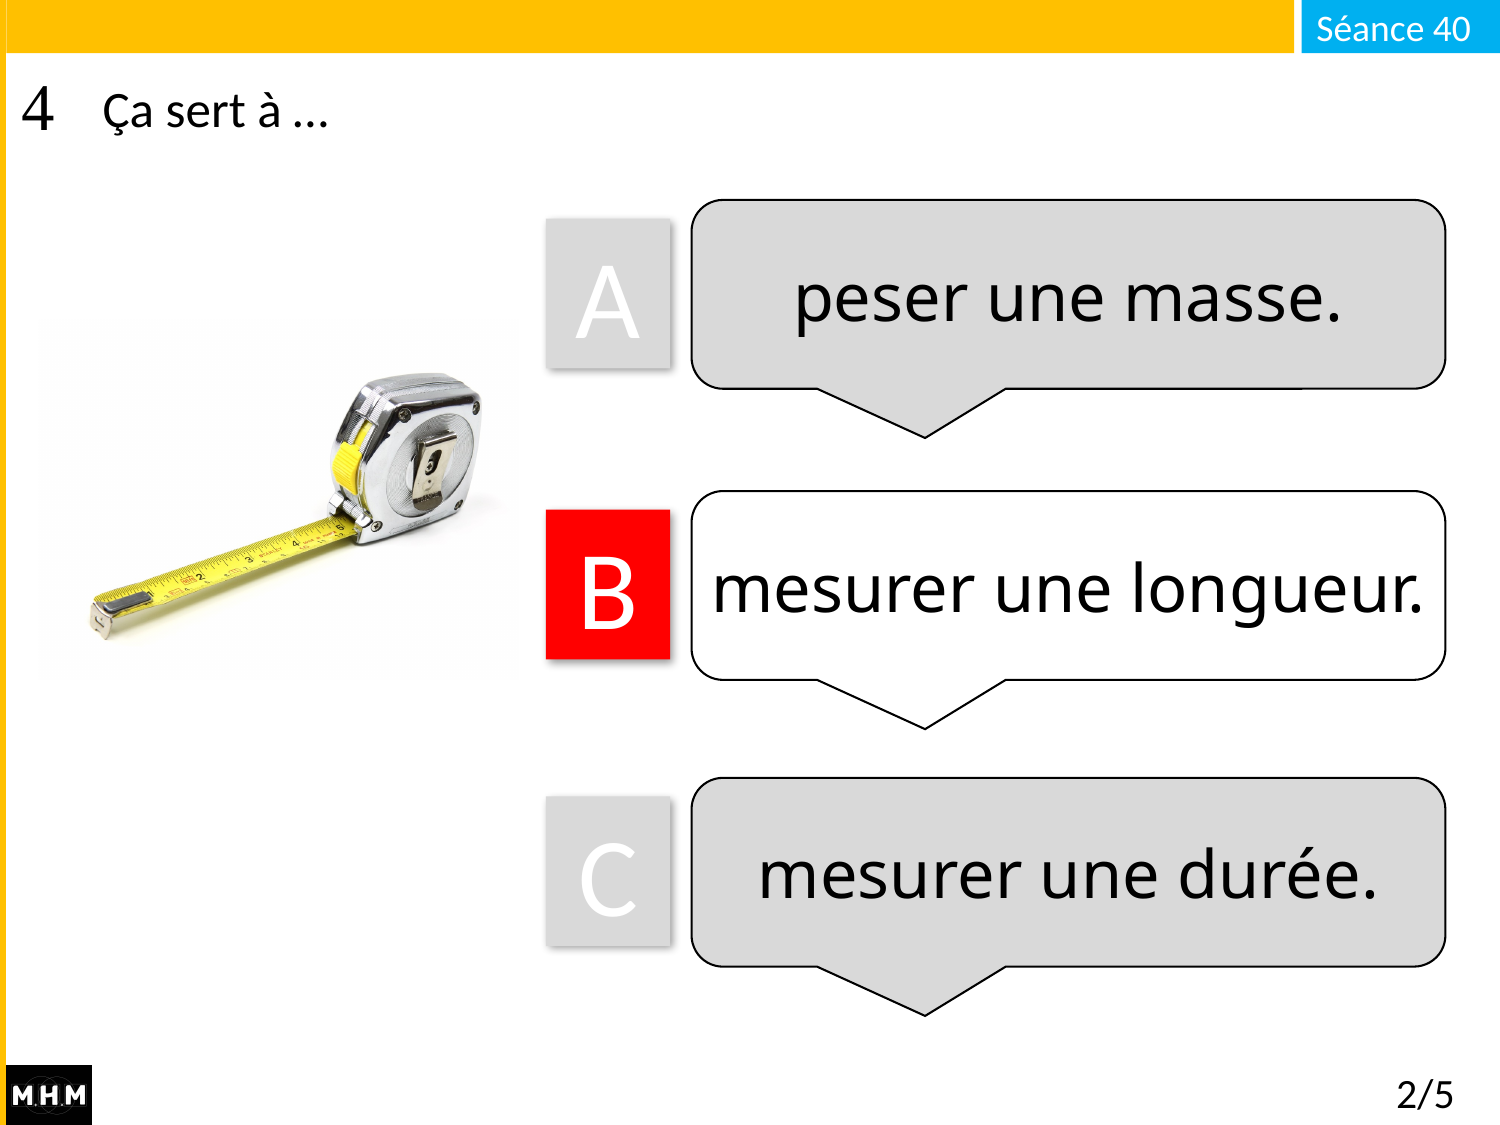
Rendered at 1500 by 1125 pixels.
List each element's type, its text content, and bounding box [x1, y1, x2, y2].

text_box C [545, 796, 671, 947]
text_box B [545, 509, 671, 660]
text_box mesurer une durée. [690, 776, 1447, 1018]
picture [38, 319, 519, 680]
title Ça sert à … [87, 38, 1382, 146]
picture [6, 1065, 92, 1125]
text_box A [545, 218, 671, 369]
list 2/5 [1351, 1064, 1500, 1125]
text_box peser une masse. [690, 198, 1447, 440]
text_box mesurer une longueur. [690, 490, 1447, 731]
